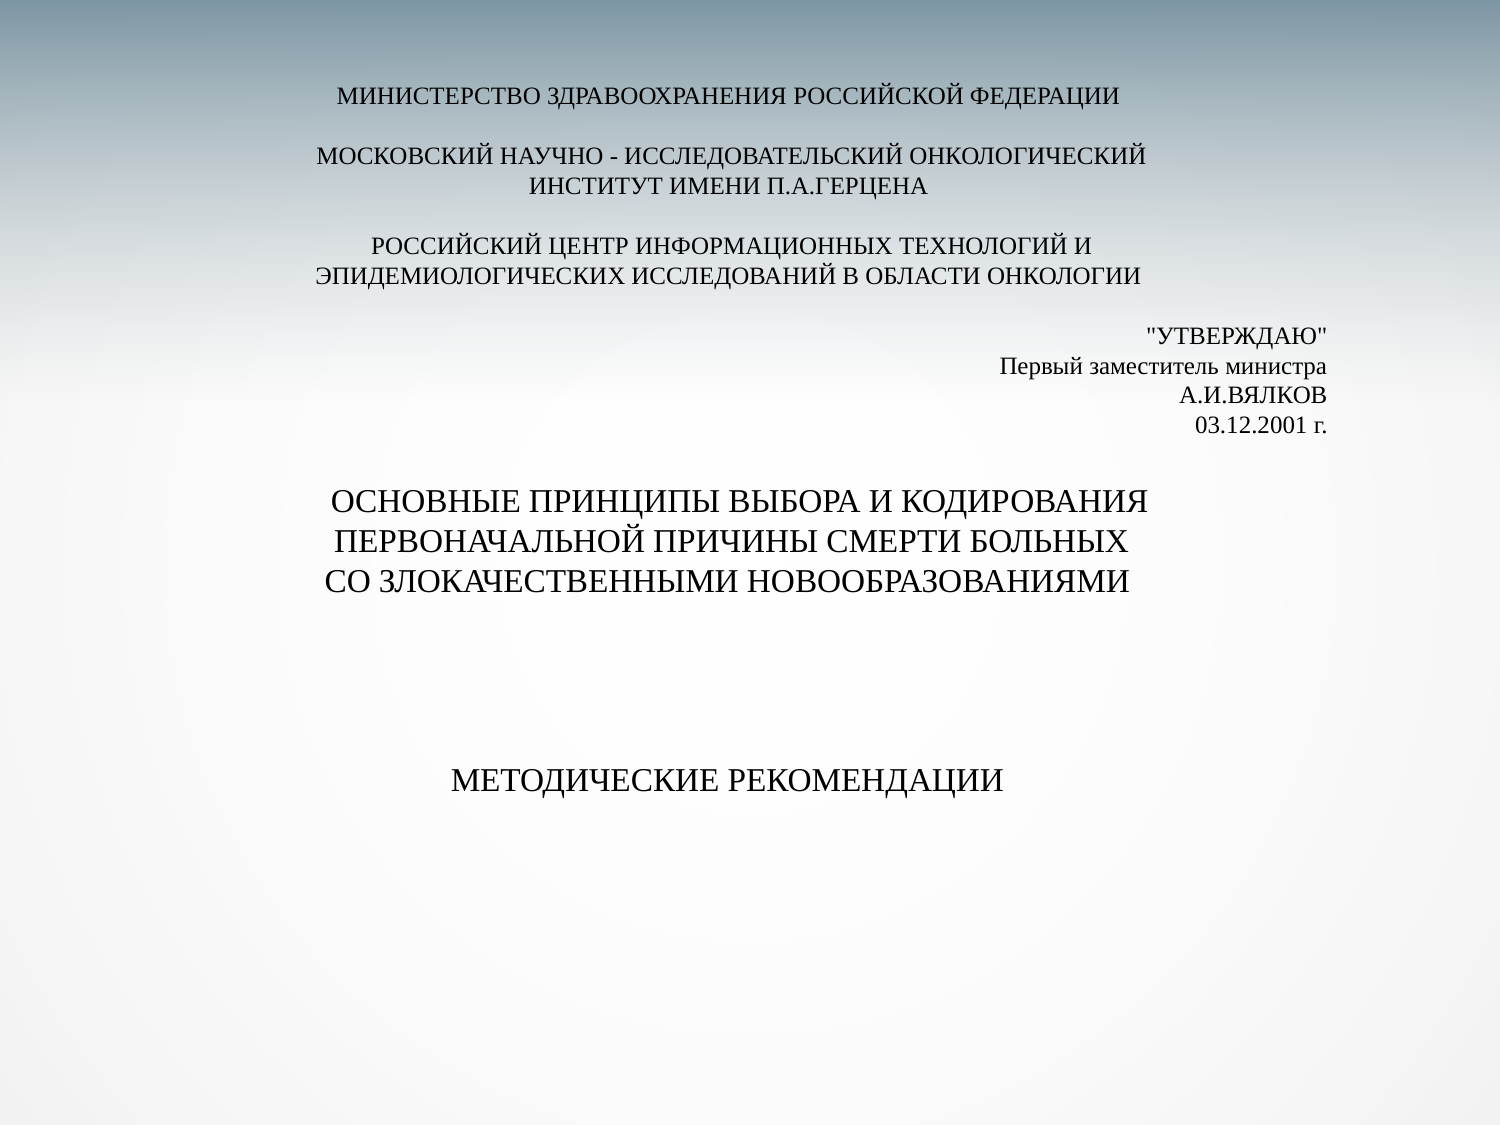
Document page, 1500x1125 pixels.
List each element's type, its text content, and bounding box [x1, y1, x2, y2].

text_box МИНИСТЕРСТВО ЗДРАВООХРАНЕНИЯ РОССИЙСКОЙ ФЕДЕРАЦИИ МОСКОВСКИЙ НАУЧНО - ИССЛЕДОВАТЕЛЬСКИЙ ОНКОЛОГИЧЕСКИЙ ИНСТИТУТ ИМЕНИ П.А.ГЕРЦЕНА РОССИЙСКИЙ ЦЕНТР ИНФОРМАЦИОННЫХ ТЕХНОЛОГИЙ И ЭПИДЕМИОЛОГИЧЕСКИХ ИССЛЕДОВАНИЙ В ОБЛАСТИ ОНКОЛОГИИ "УТВЕРЖДАЮ" Первый заместитель министра А.И.ВЯЛКОВ 03.12.2001 г. ОСНОВНЫЕ ПРИНЦИПЫ ВЫБОРА И КОДИРОВАНИЯ ПЕРВОНАЧАЛЬНОЙ ПРИЧИНЫ СМЕРТИ БОЛЬНЫХ СО ЗЛОКАЧЕСТВЕННЫМИ НОВООБРАЗОВАНИЯМИ МЕТОДИЧЕСКИЕ РЕКОМЕНДАЦИИ [115, 27, 1349, 846]
